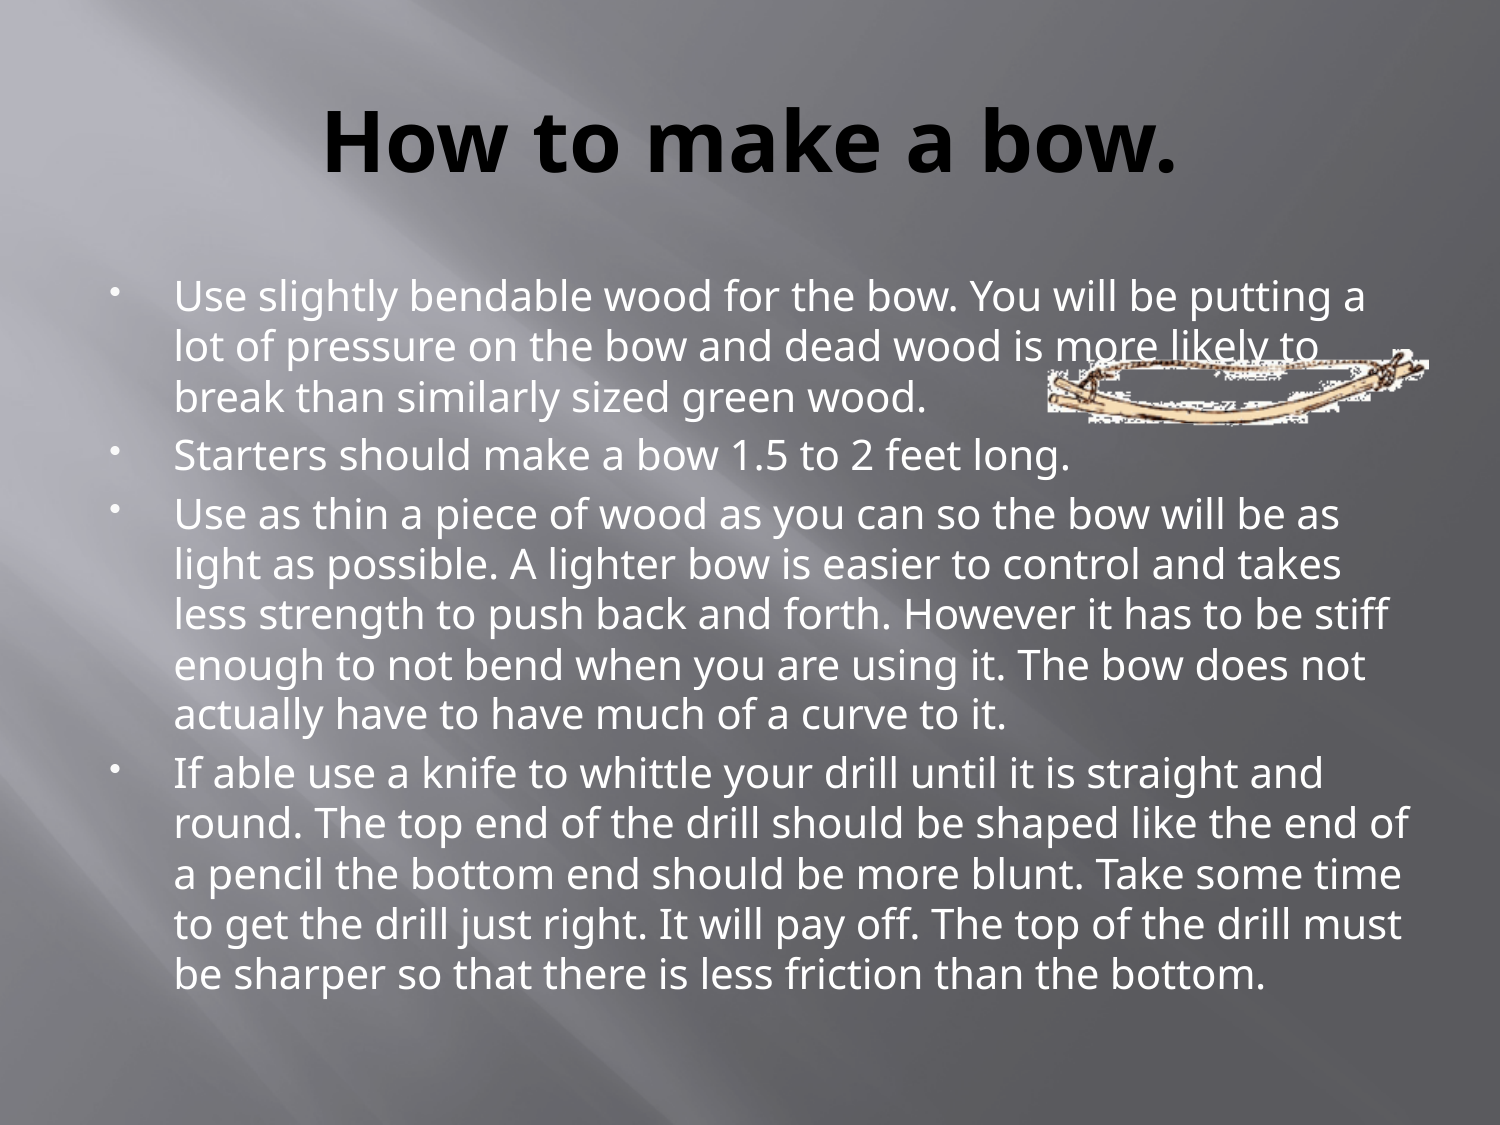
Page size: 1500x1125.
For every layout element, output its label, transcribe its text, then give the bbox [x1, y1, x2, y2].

list Use slightly bendable wood for the bow. You will be putting a lot of pressure on the bow and dead wood is more likely to break than similarly sized green wood. Starters should make a bow 1.5 to 2 feet long. Use as thin a piece of wood as you can so the bow will be as light as possible. A lighter bow is easier to control and takes less strength to push back and forth. However it has to be stiff enough to not bend when you are using it. The bow does not actually have to have much of a curve to it. If able use a knife to whittle your drill until it is straight and round. The top end of the drill should be shaped like the end of a pencil the bottom end should be more blunt. Take some time to get the drill just right. It will pay off. The top of the drill must be sharper so that there is less friction than the bottom. [75, 262, 1425, 1035]
title How to make a bow. [75, 45, 1425, 233]
picture [1037, 349, 1429, 446]
